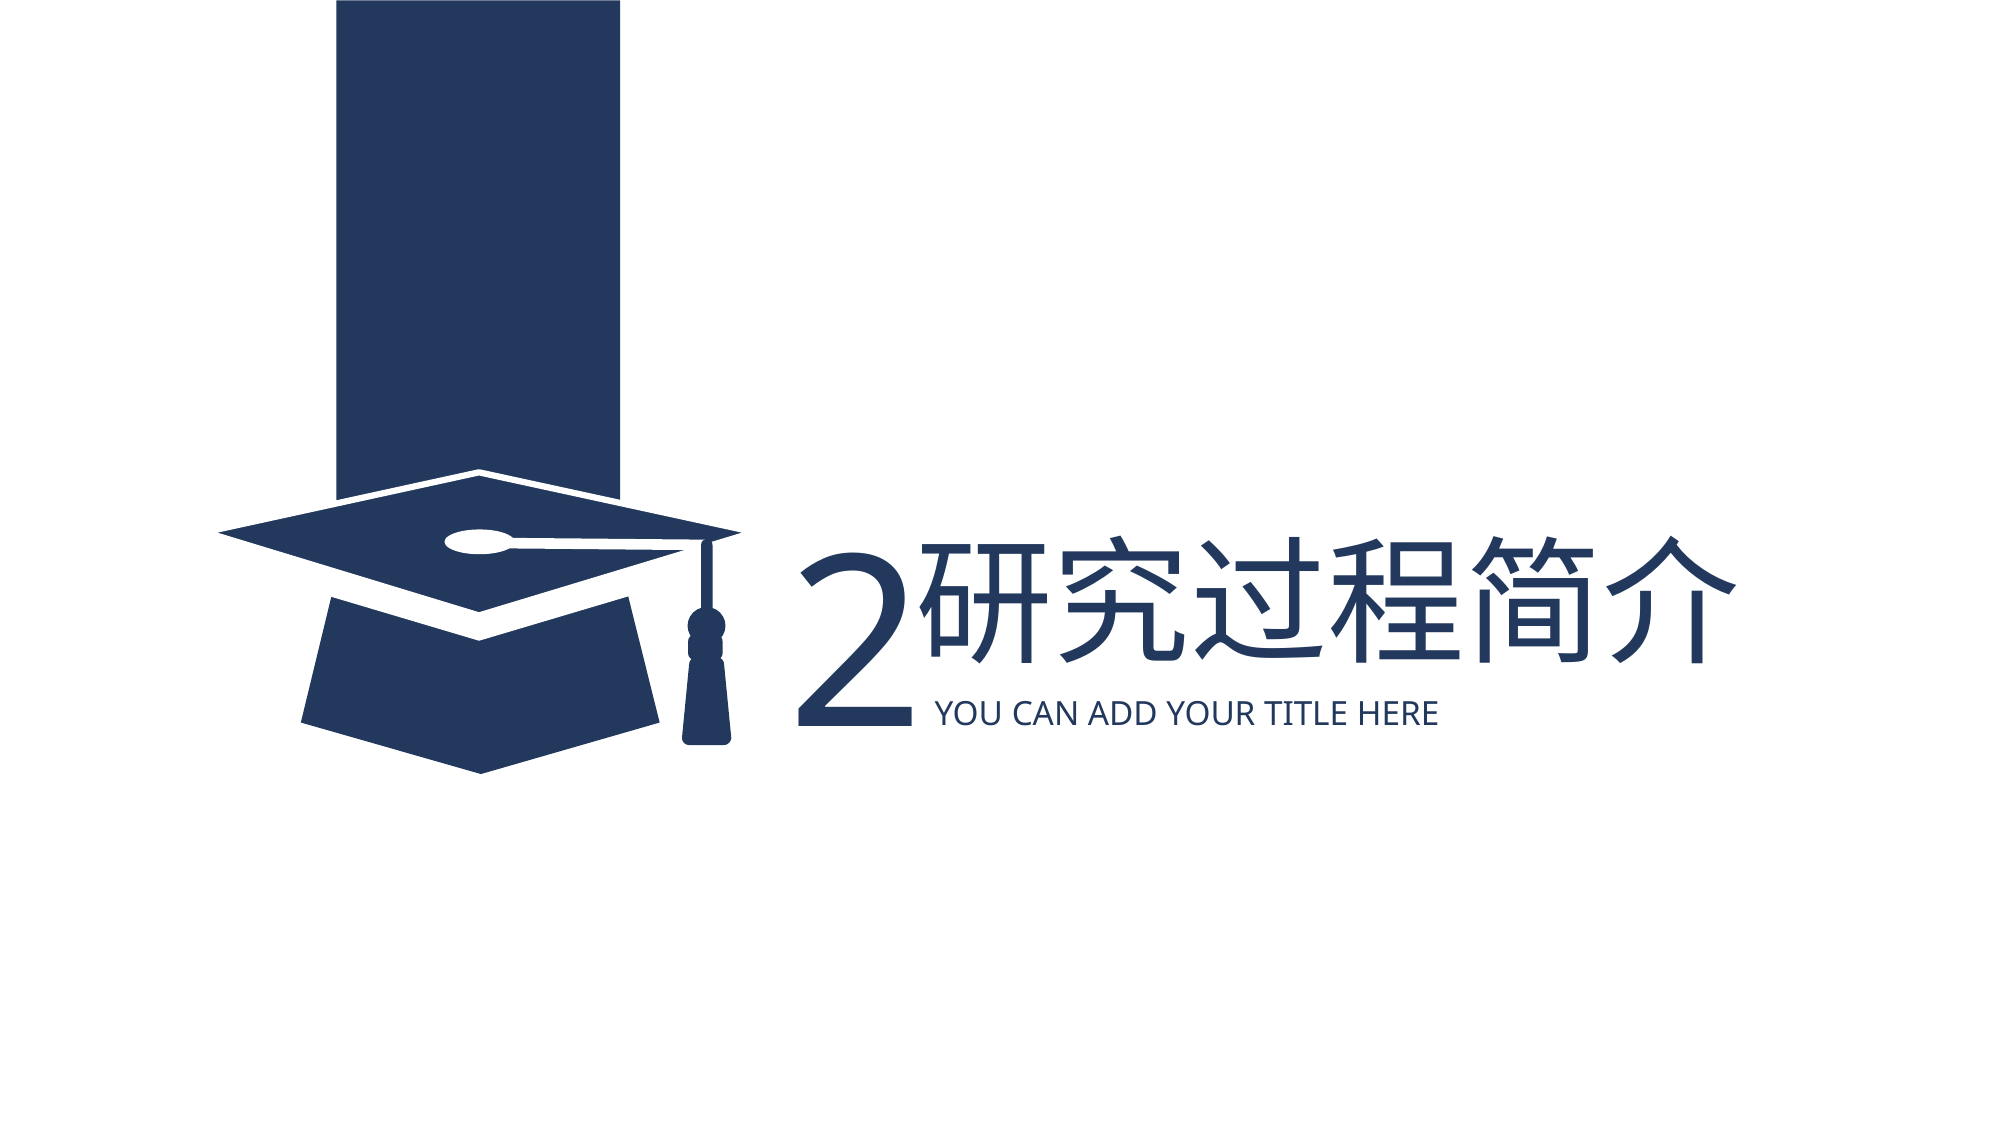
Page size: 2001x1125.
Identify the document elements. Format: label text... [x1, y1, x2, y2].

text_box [203, 472, 755, 775]
text_box 2 [772, 479, 939, 783]
text_box 研究过程简介 [900, 508, 1789, 688]
text_box [335, 0, 621, 472]
text_box YOU CAN ADD YOUR TITLE HERE [919, 684, 1765, 740]
